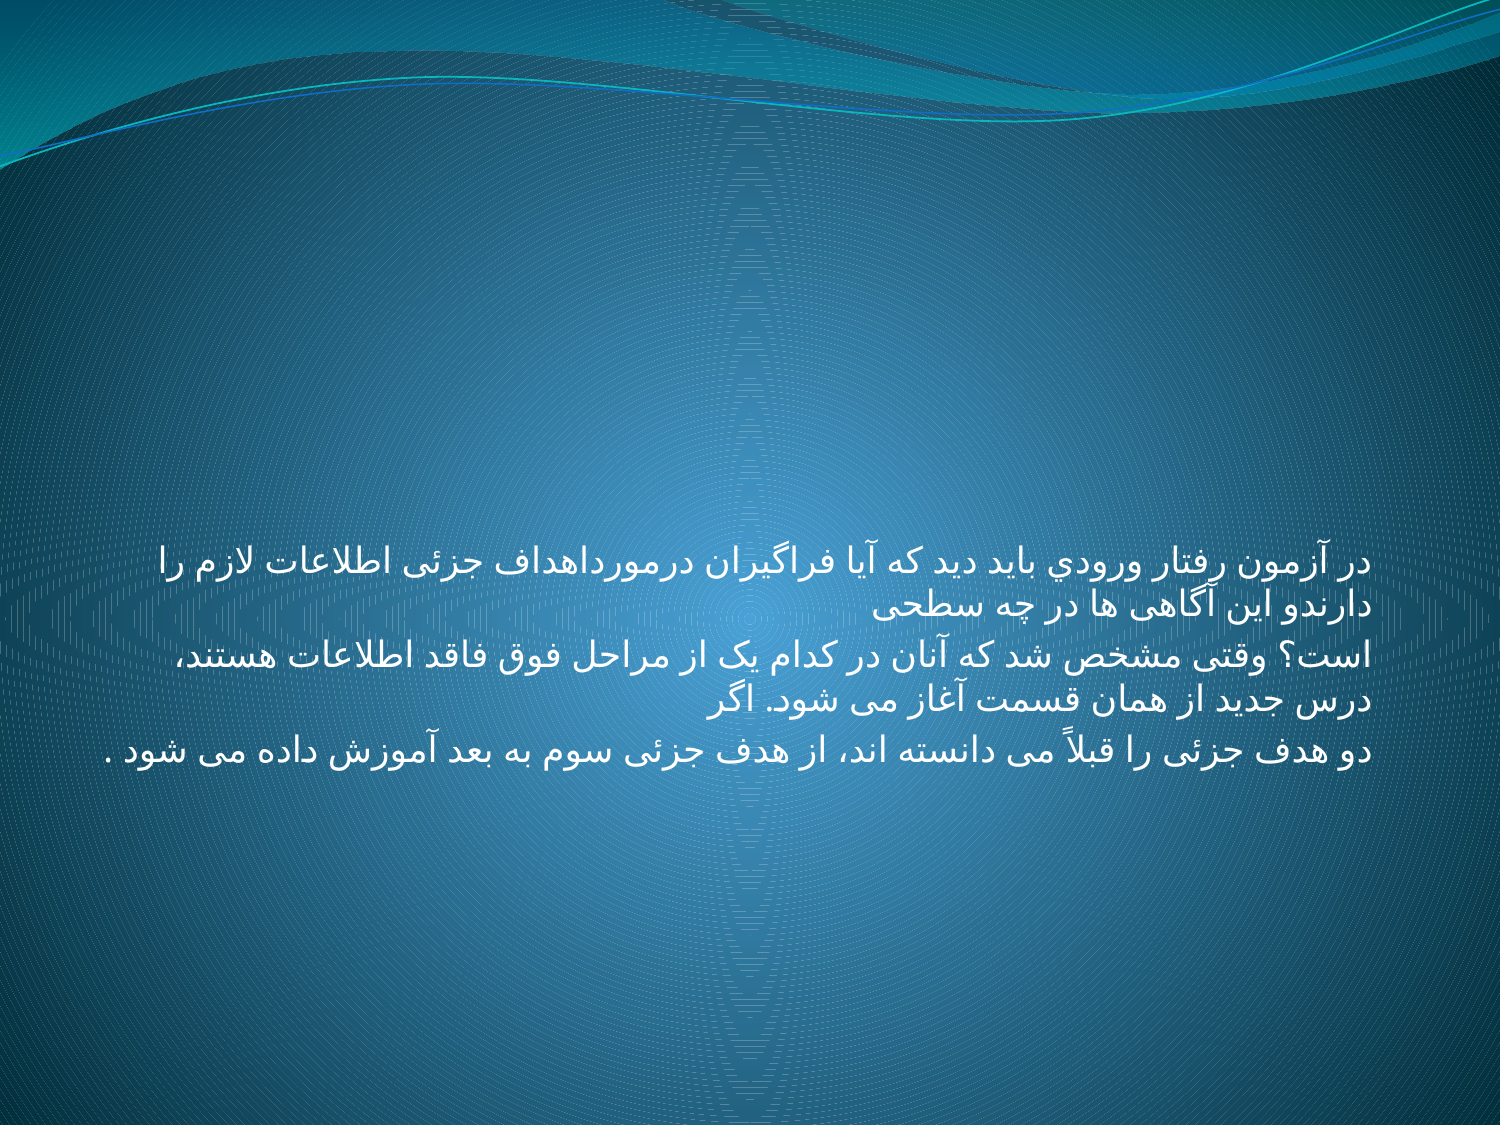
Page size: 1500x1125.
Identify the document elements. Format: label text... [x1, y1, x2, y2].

subtitle در آزمون رفتار ورودي باید دید که آیا فراگیران درمورداهداف جزئی اطلاعات لازم را دارندو این آگاهی ها در چه سطحی است؟ وقتی مشخص شد که آنان در کدام یک از مراحل فوق فاقد اطلاعات هستند، درس جدید از همان قسمت آغاز می شود. اگر دو هدف جزئی را قبلاً می دانسته اند، از هدف جزئی سوم به بعد آموزش داده می شود . [87, 529, 1376, 818]
